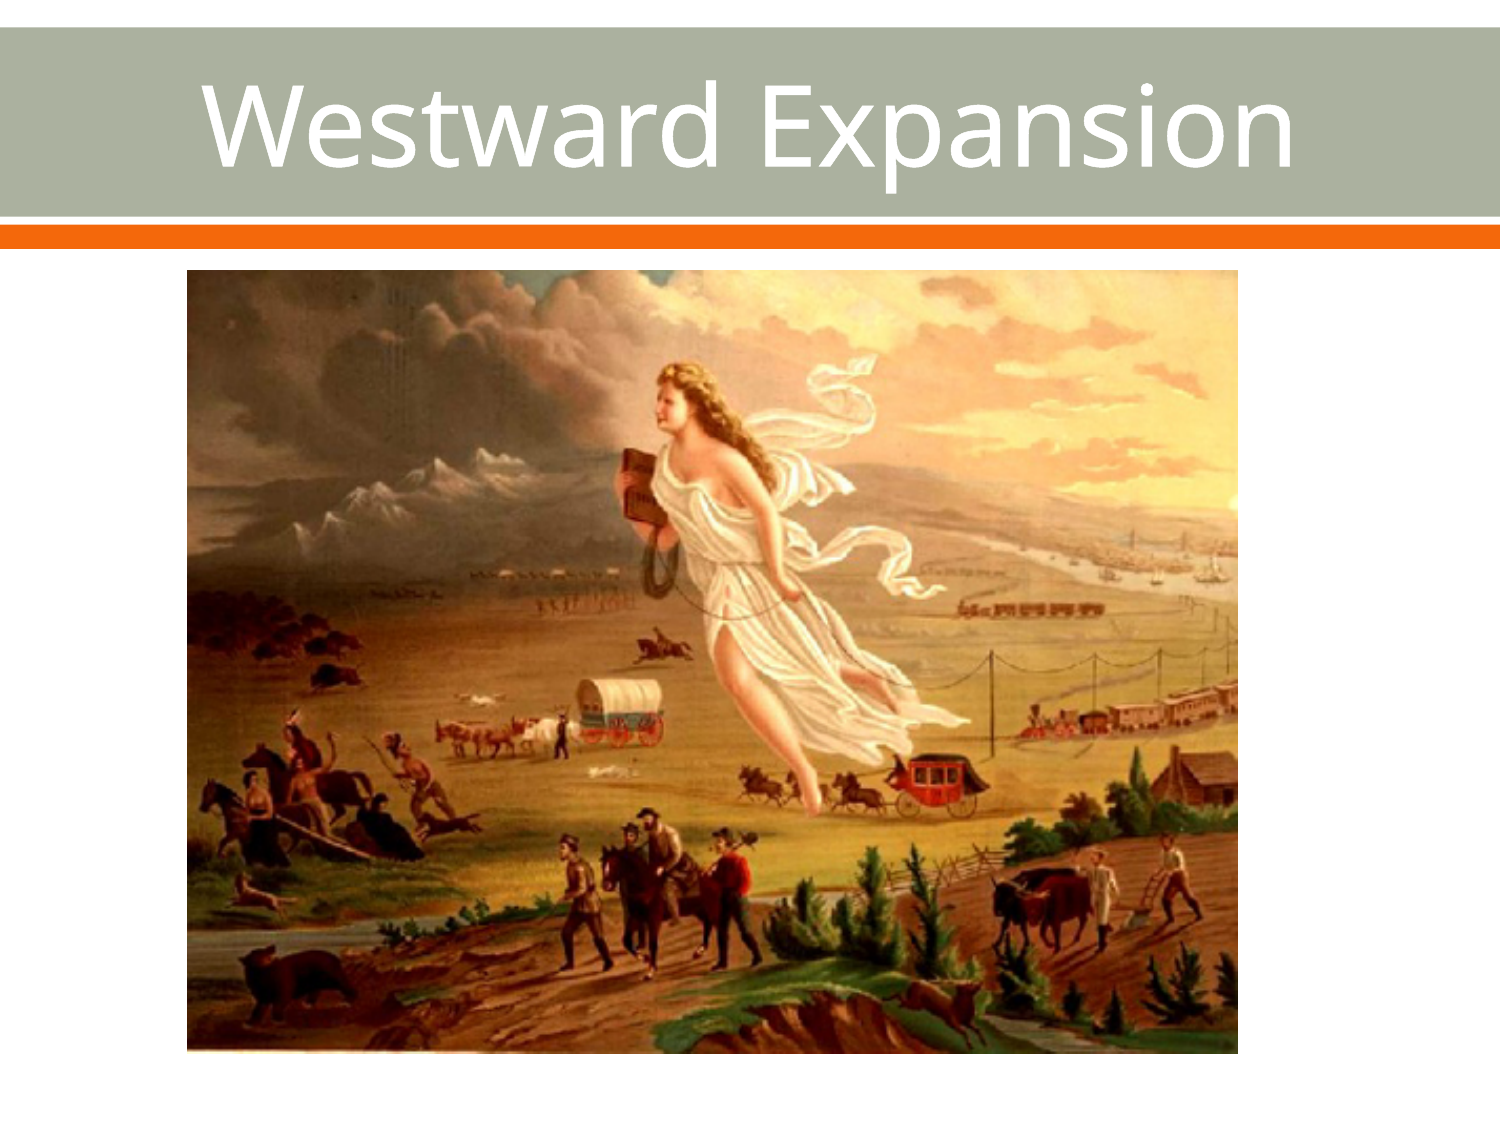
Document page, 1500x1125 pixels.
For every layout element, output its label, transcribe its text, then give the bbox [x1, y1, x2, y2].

title Westward Expansion [75, 29, 1425, 213]
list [187, 269, 1238, 1054]
